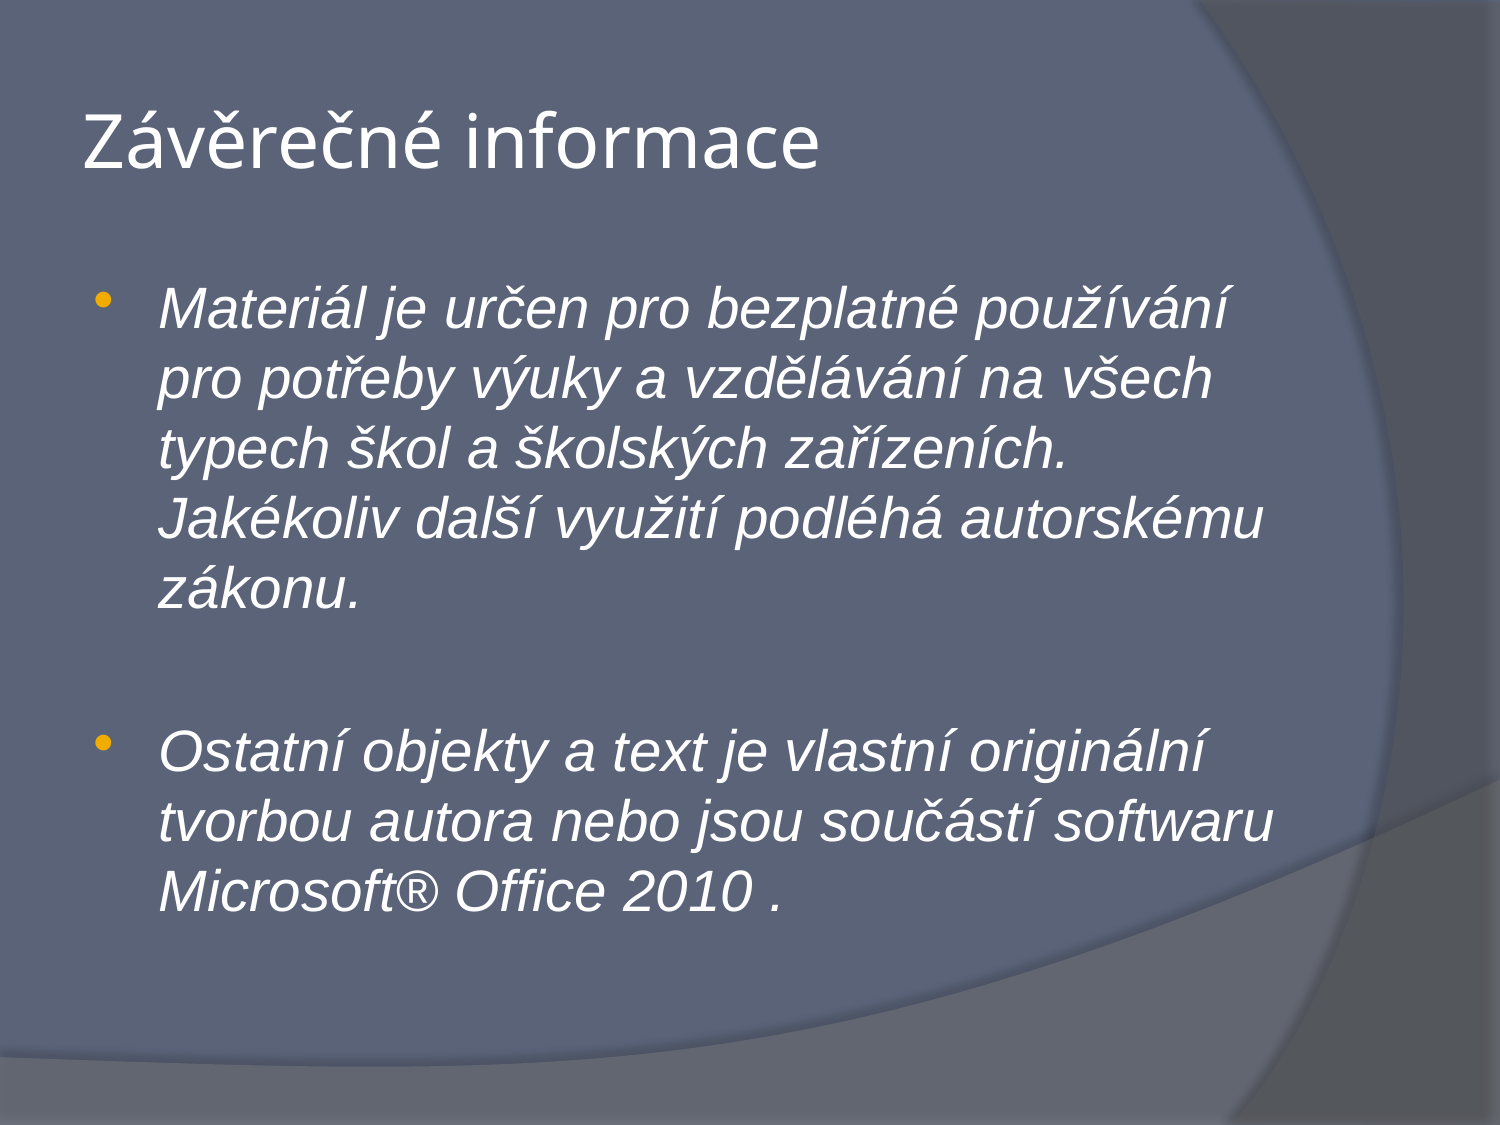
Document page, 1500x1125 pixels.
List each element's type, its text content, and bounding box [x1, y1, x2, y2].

title Závěrečné informace [75, 45, 1300, 233]
list Materiál je určen pro bezplatné používání pro potřeby výuky a vzdělávání na všech typech škol a školských zařízeních. Jakékoliv další využití podléhá autorskému zákonu. Ostatní objekty a text je vlastní originální tvorbou autora nebo jsou součástí softwaru Microsoft® Office 2010 . [75, 262, 1300, 1005]
